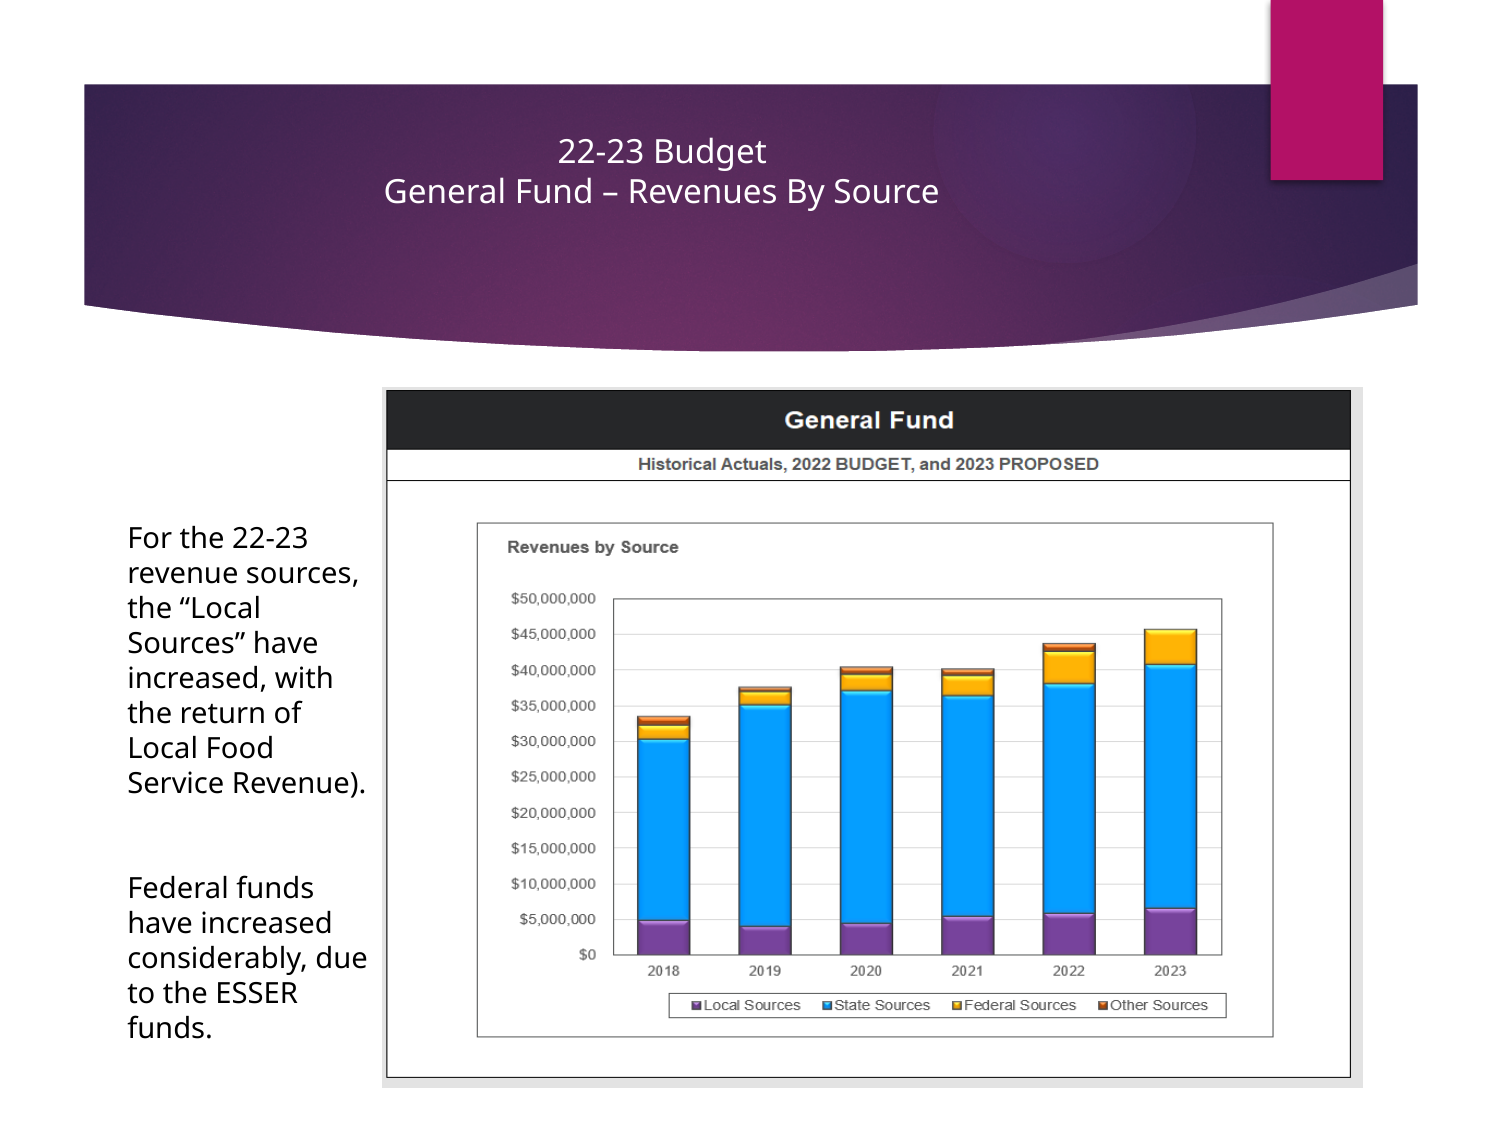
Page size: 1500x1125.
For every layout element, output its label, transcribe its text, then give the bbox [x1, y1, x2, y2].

text_box For the 22-23 revenue sources, the “Local Sources” have increased, with the return of Local Food Service Revenue). Federal funds have increased considerably, due to the ESSER funds. [112, 512, 376, 1052]
title 22-23 Budget General Fund – Revenues By Source [142, 152, 1183, 269]
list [382, 387, 1363, 1088]
